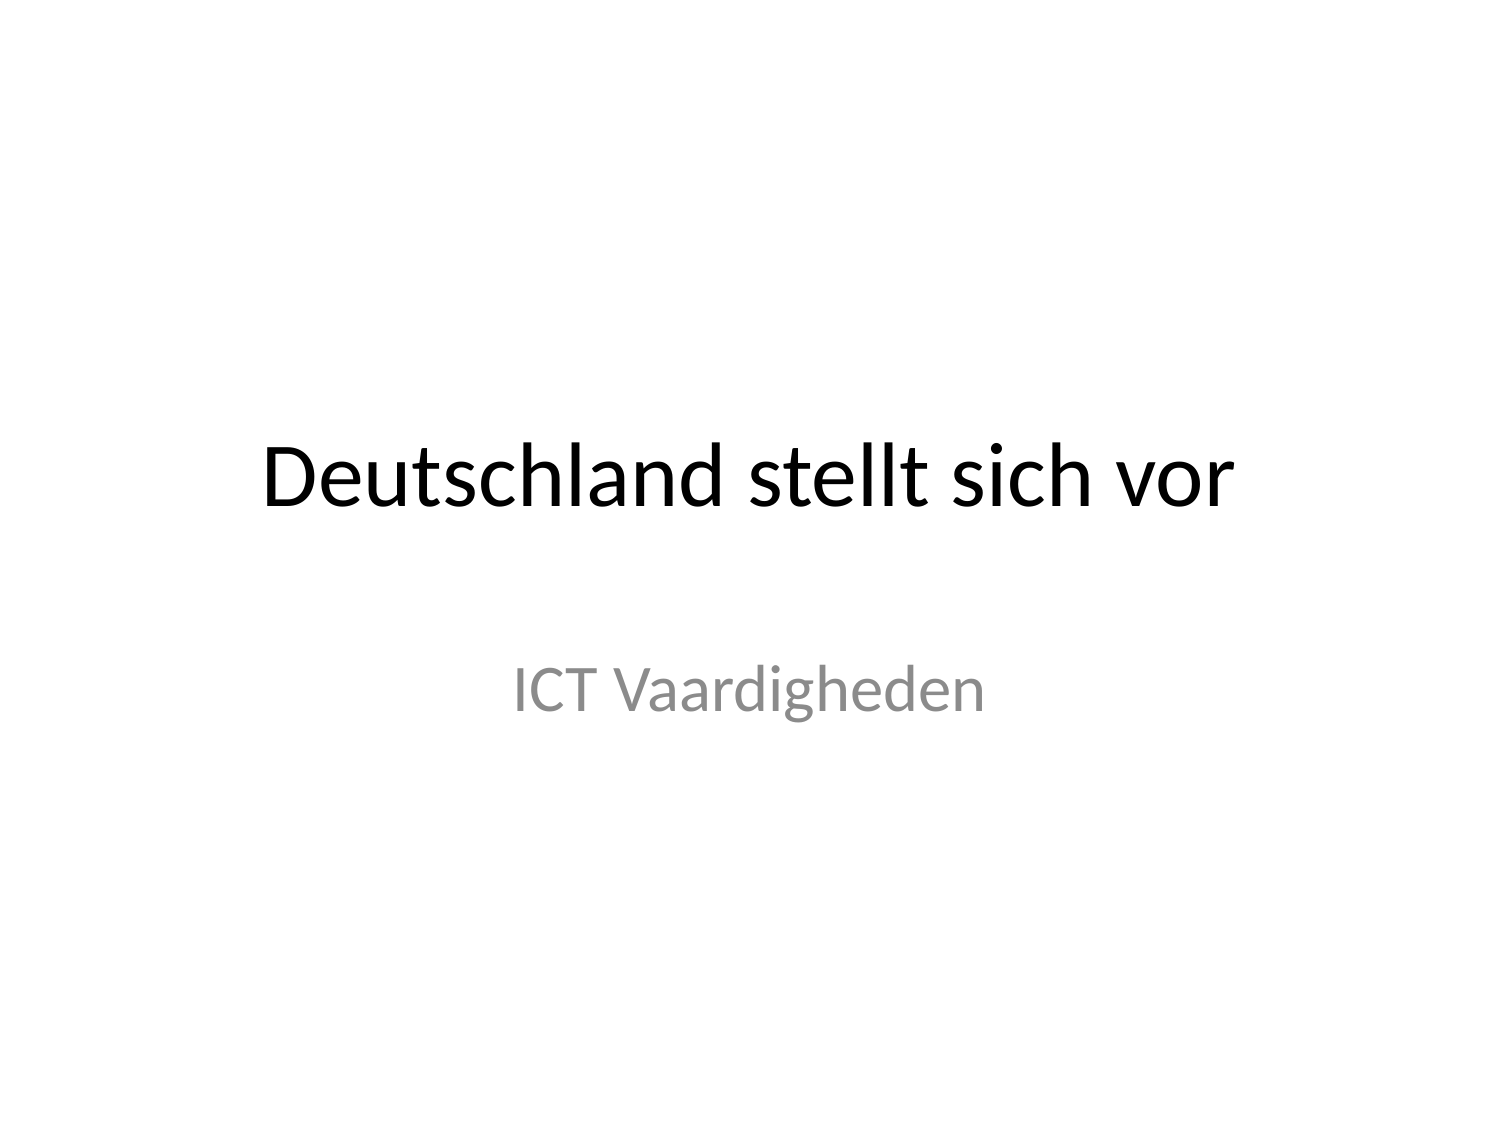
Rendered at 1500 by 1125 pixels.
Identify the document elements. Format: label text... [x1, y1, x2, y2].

subtitle ICT Vaardigheden [225, 637, 1275, 925]
title Deutschland stellt sich vor [112, 349, 1388, 591]
